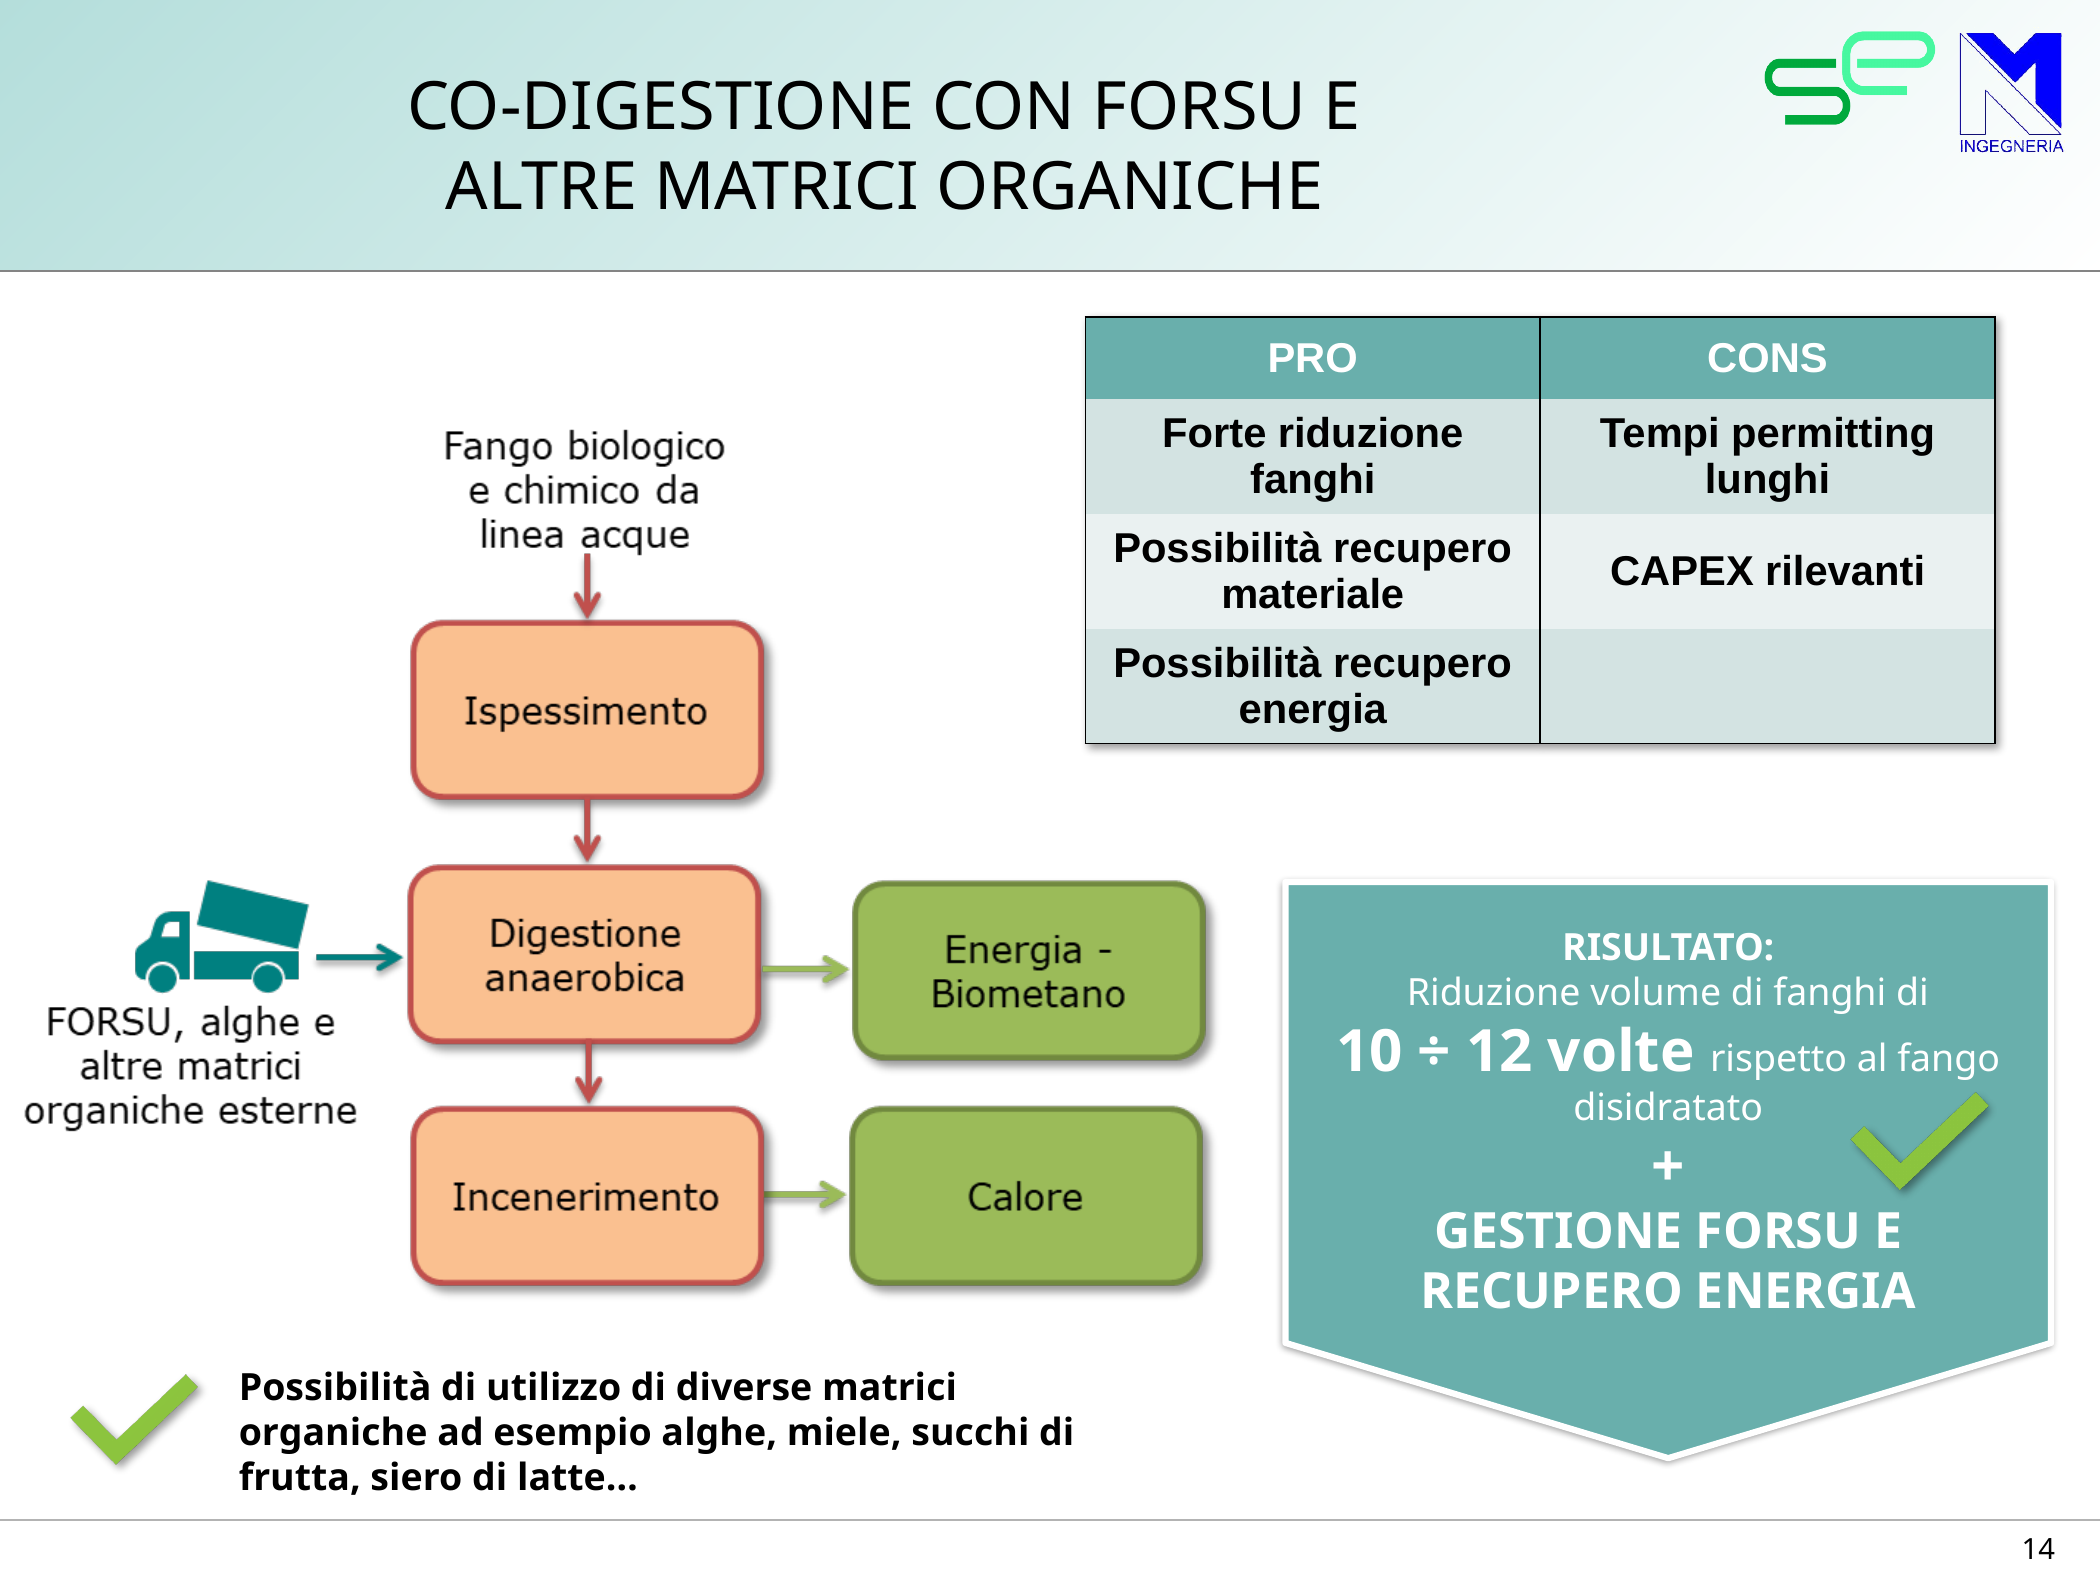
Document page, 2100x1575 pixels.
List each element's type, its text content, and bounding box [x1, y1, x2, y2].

table_cell [1541, 629, 1994, 743]
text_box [69, 1354, 1122, 1494]
table_cell CAPEX rilevanti [1541, 514, 1994, 629]
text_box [1285, 881, 2052, 1459]
table_header PRO [1086, 318, 1539, 399]
table_cell Forte riduzione fanghi [1086, 399, 1539, 514]
picture [0, 410, 1226, 1305]
table_cell Tempi permitting lunghi [1541, 399, 1994, 514]
picture [1947, 27, 2069, 160]
picture [1761, 27, 1939, 128]
text_box CO-DIGESTIONE CON FORSU E ALTRE MATRICI ORGANICHE [69, 77, 1700, 208]
table_cell Possibilità recupero energia [1229, 629, 1539, 743]
text_box [0, 0, 2100, 270]
table_header CONS [1541, 318, 1994, 399]
table_cell Possibilità recupero materiale [1229, 514, 1539, 629]
